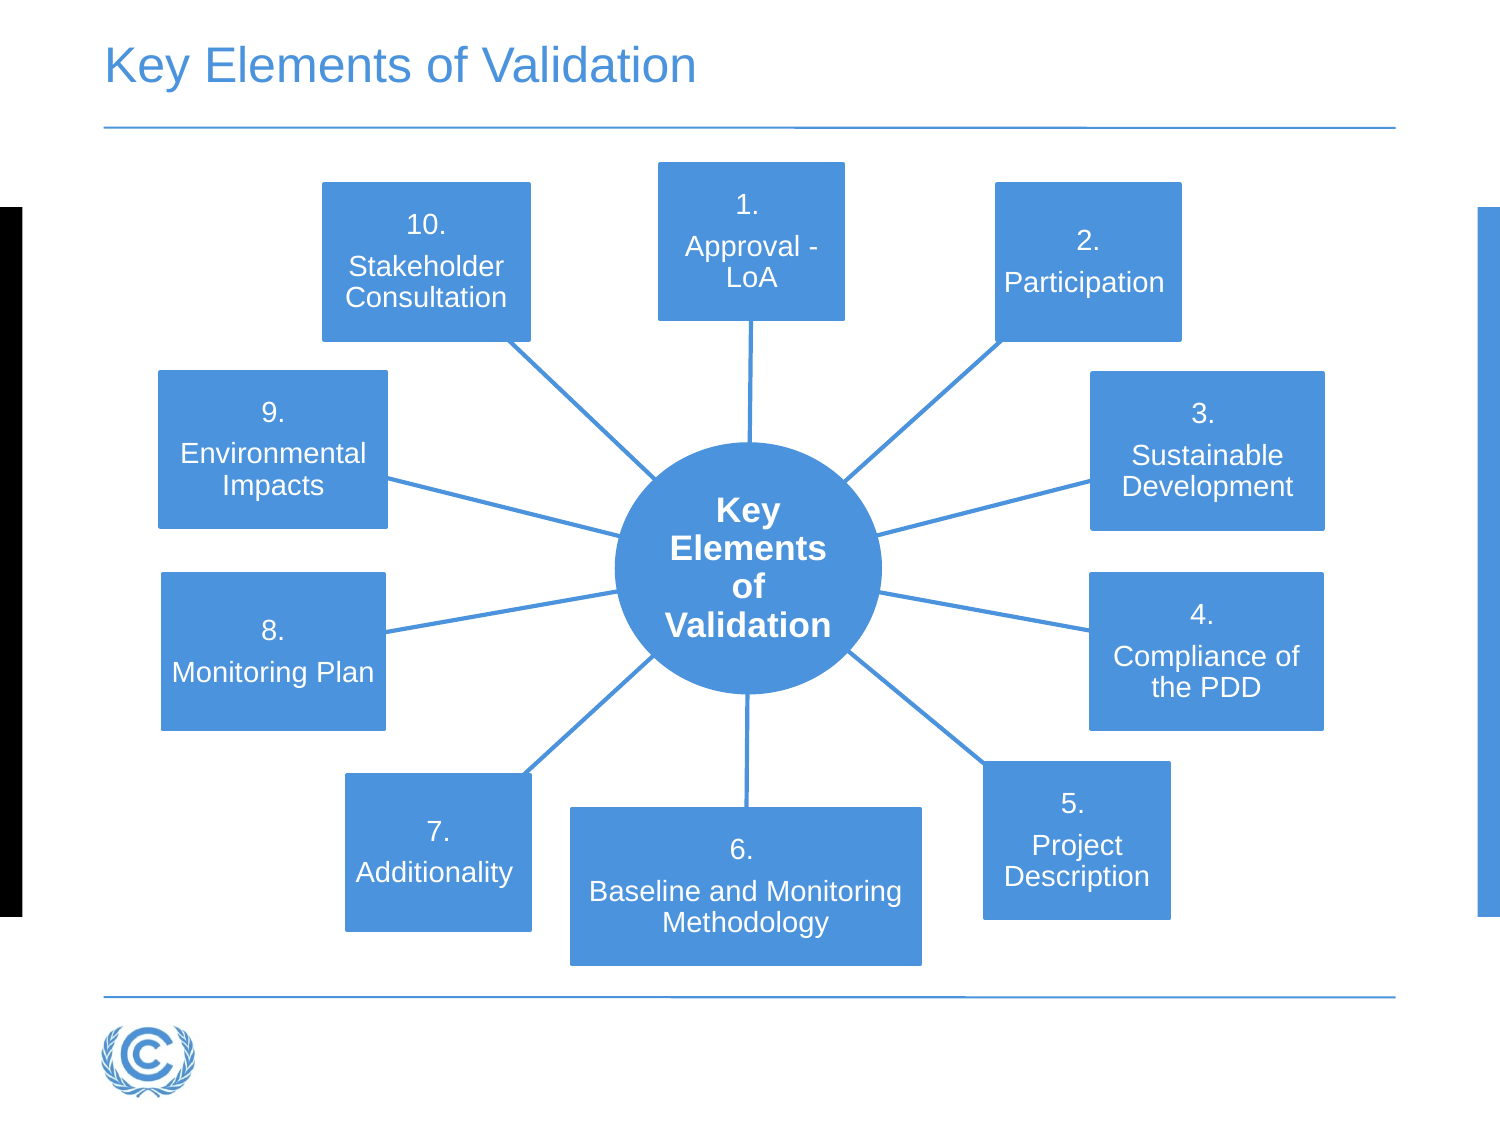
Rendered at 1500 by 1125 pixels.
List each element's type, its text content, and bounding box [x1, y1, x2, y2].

title Key Elements of Validation [104, 50, 1396, 103]
picture [101, 1001, 209, 1108]
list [103, 160, 1396, 977]
